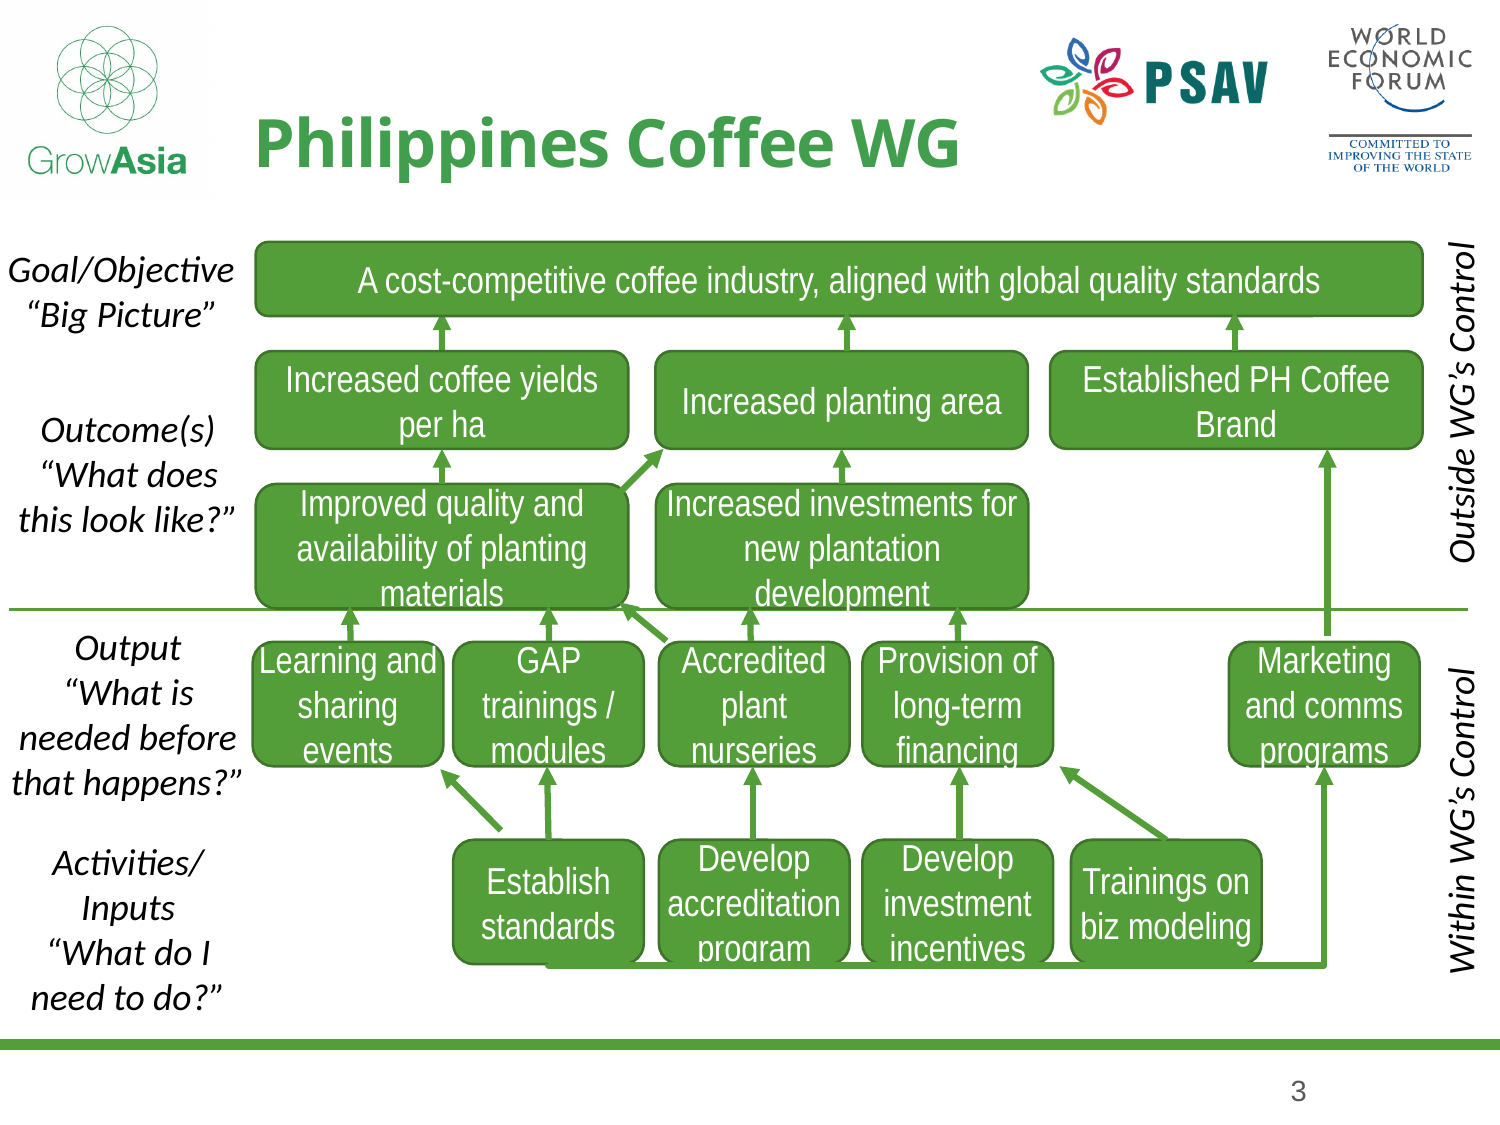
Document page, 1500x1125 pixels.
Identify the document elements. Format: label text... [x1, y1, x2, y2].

text_box [250, 256, 259, 315]
text_box Accredited plant nurseries [657, 640, 834, 768]
text_box Goal/Objective “Big Picture” [0, 237, 250, 343]
picture [1031, 37, 1287, 129]
text_box Increased planting area [654, 349, 1030, 451]
text_box Increased coffee yields per ha [254, 349, 630, 451]
picture [1326, 22, 1474, 173]
picture [0, 0, 214, 200]
text_box Activities/ Inputs “What do I need to do?” [0, 830, 263, 1026]
title Philippines Coffee WG [239, 105, 1036, 184]
text_box GAP trainings / modules [451, 640, 646, 768]
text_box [439, 768, 502, 831]
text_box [618, 601, 667, 642]
text_box Output “What is needed before that happens?” [0, 615, 263, 811]
text_box Develop investment incentives [1044, 841, 1055, 962]
text_box Trainings on biz modeling [1069, 838, 1263, 962]
text_box Improved quality and availability of planting materials [254, 482, 630, 606]
text_box Provision of long-term financing [1044, 644, 1055, 765]
text_box Within WG’s Control [1429, 636, 1490, 1008]
slide_number 3 [1218, 1059, 1380, 1120]
text_box Outside WG’s Control [1429, 218, 1490, 590]
text_box Learning and sharing events [251, 640, 445, 768]
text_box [618, 448, 665, 494]
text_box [1058, 765, 1167, 841]
text_box Develop accreditation program [657, 838, 834, 962]
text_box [836, 476, 1036, 1125]
text_box Established PH Coffee Brand [1048, 349, 1424, 451]
text_box Marketing and comms programs [1227, 640, 1421, 768]
text_box A cost-competitive coffee industry, aligned with global quality standards [254, 240, 1424, 318]
text_box Outcome(s) “What does this look like?” [0, 397, 263, 548]
text_box Establish standards [451, 838, 646, 966]
text_box Increased investments for new plantation development [654, 482, 834, 606]
